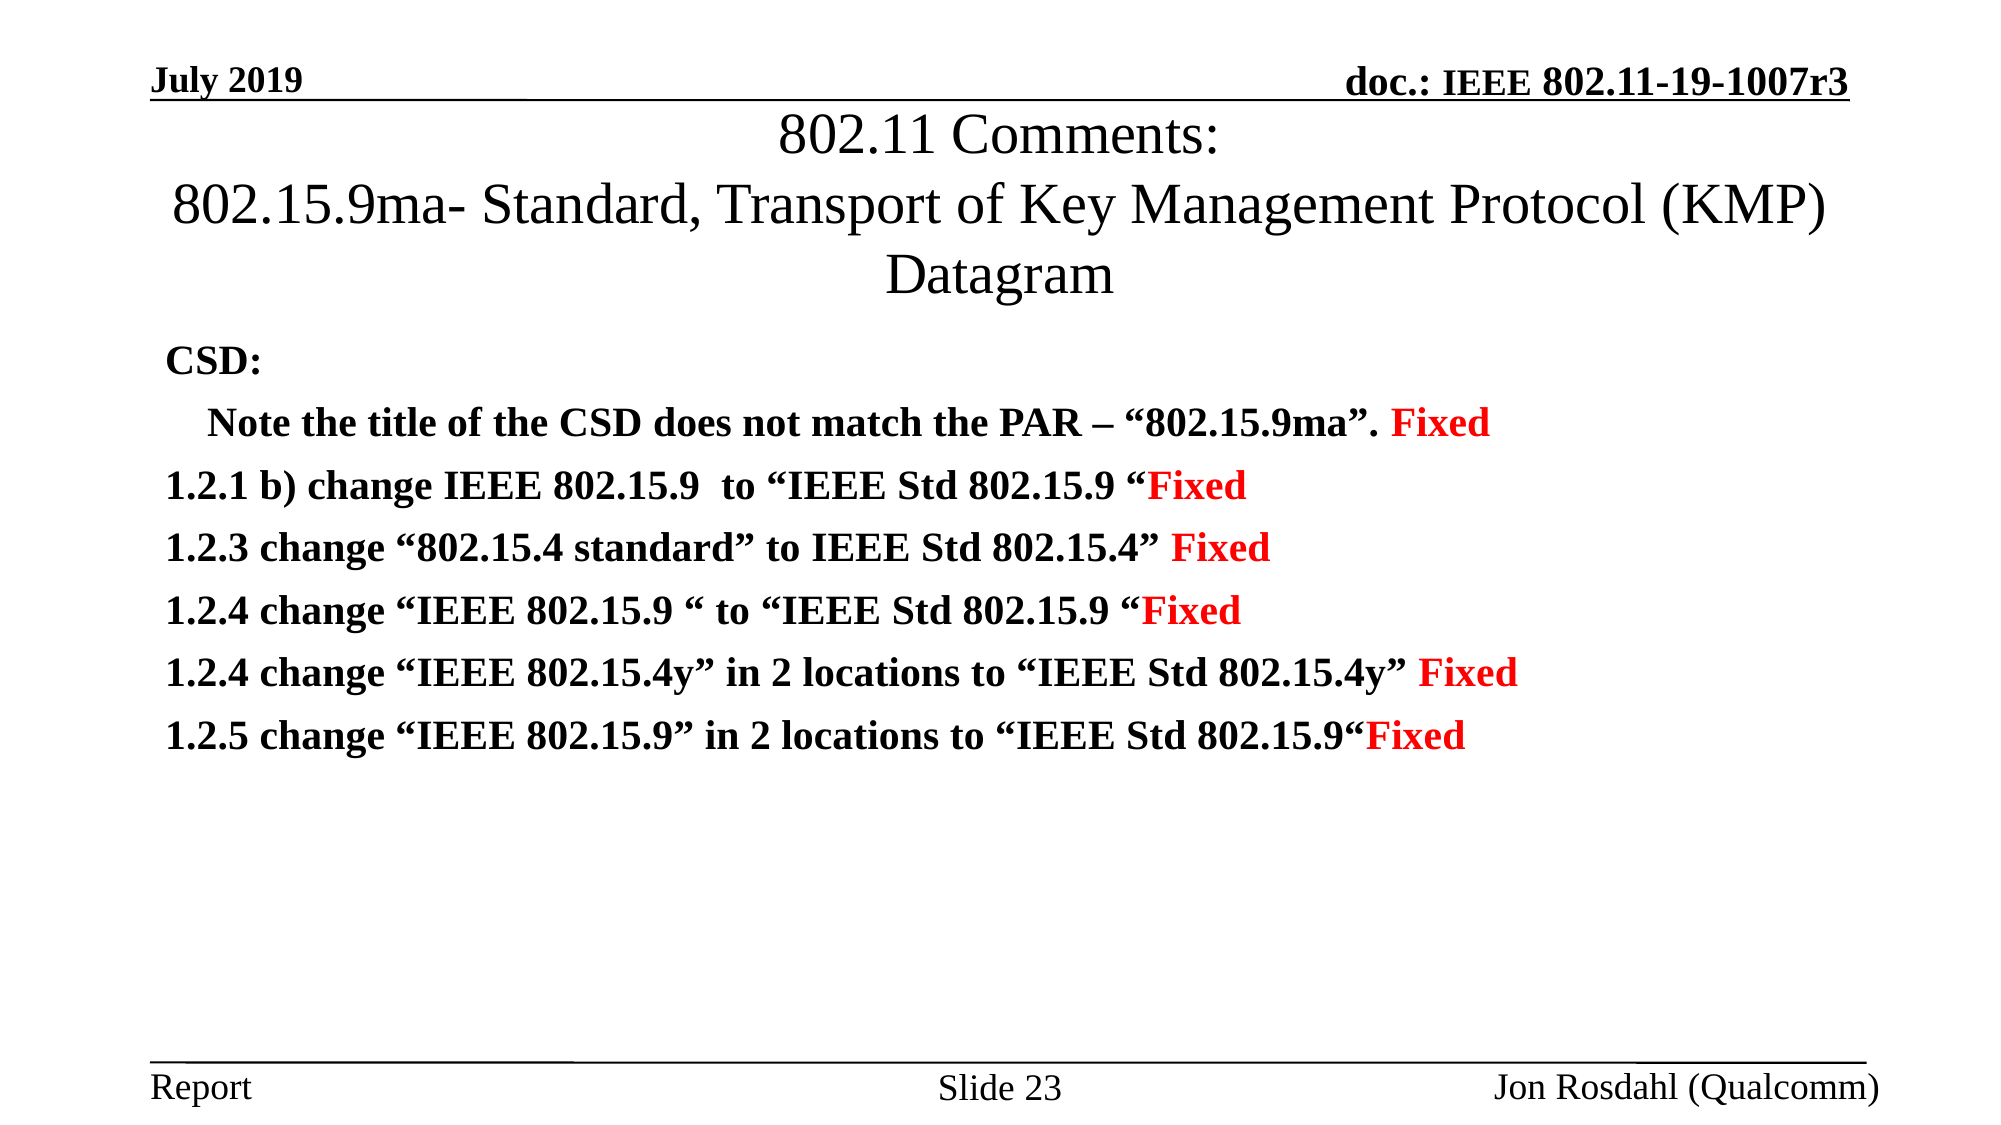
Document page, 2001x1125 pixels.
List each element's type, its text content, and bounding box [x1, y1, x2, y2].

title 802.11 Comments: 802.15.9ma- Standard, Transport of Key Management Protocol (KMP) Datagram [149, 112, 1850, 288]
list CSD: Note the title of the CSD does not match the PAR – “802.15.9ma”. Fixed 1.2.1 b) change IEEE 802.15.9 to “IEEE Std 802.15.9 “Fixed 1.2.3 change “802.15.4 standard” to IEEE Std 802.15.4” Fixed 1.2.4 change “IEEE 802.15.9 “ to “IEEE Std 802.15.9 “Fixed 1.2.4 change “IEEE 802.15.4y” in 2 locations to “IEEE Std 802.15.4y” Fixed 1.2.5 change “IEEE 802.15.9” in 2 locations to “IEEE Std 802.15.9“Fixed [149, 324, 1850, 1000]
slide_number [149, 49, 431, 100]
slide_number Slide 23 [926, 1062, 1074, 1095]
footer Jon Rosdahl (Qualcomm) [1436, 1061, 1881, 1108]
